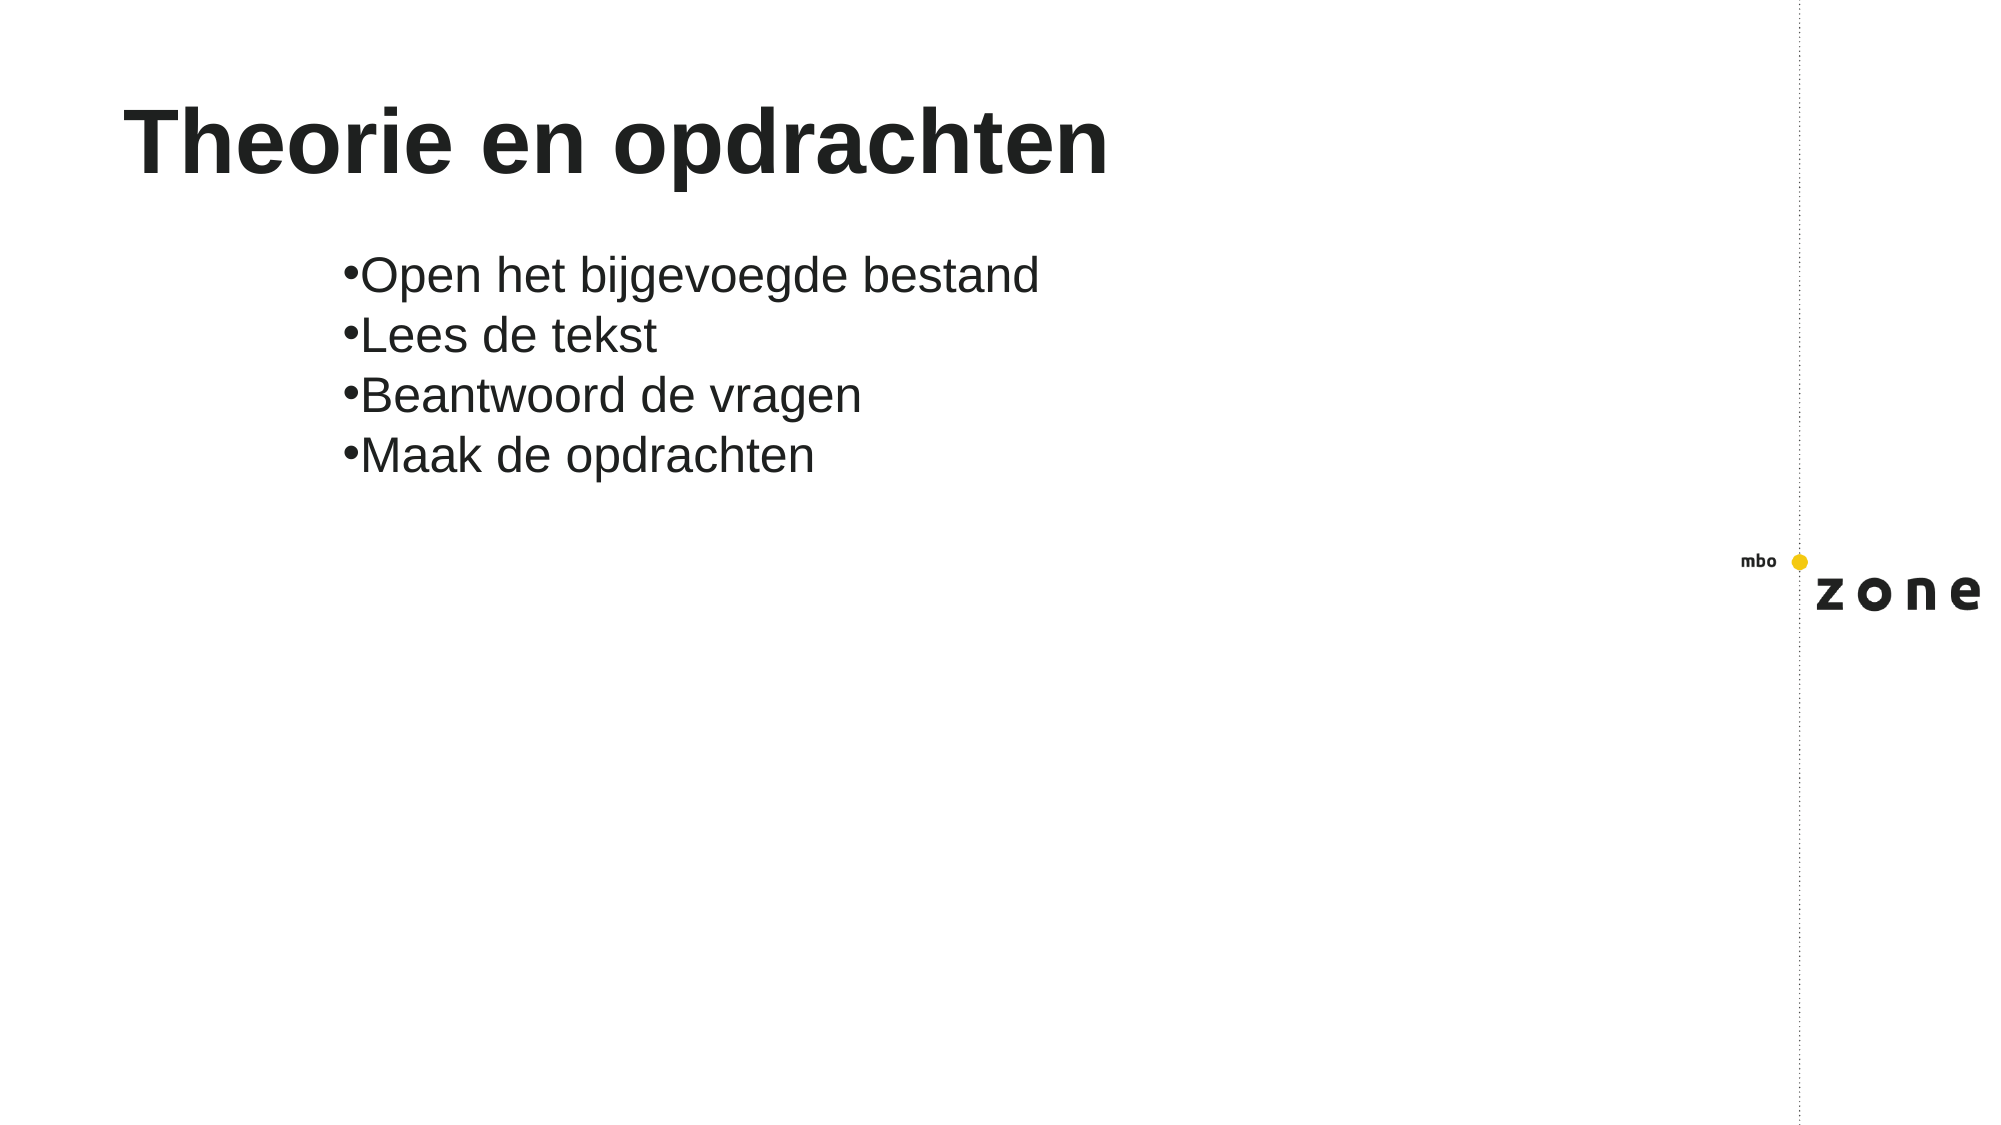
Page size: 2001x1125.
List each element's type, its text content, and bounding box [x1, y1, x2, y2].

picture [1596, 0, 2001, 1125]
list Open het bijgevoegde bestand Lees de tekst Beantwoord de vragen Maak de opdrachten [342, 242, 1524, 1010]
title Theorie en opdrachten [124, 94, 1536, 213]
